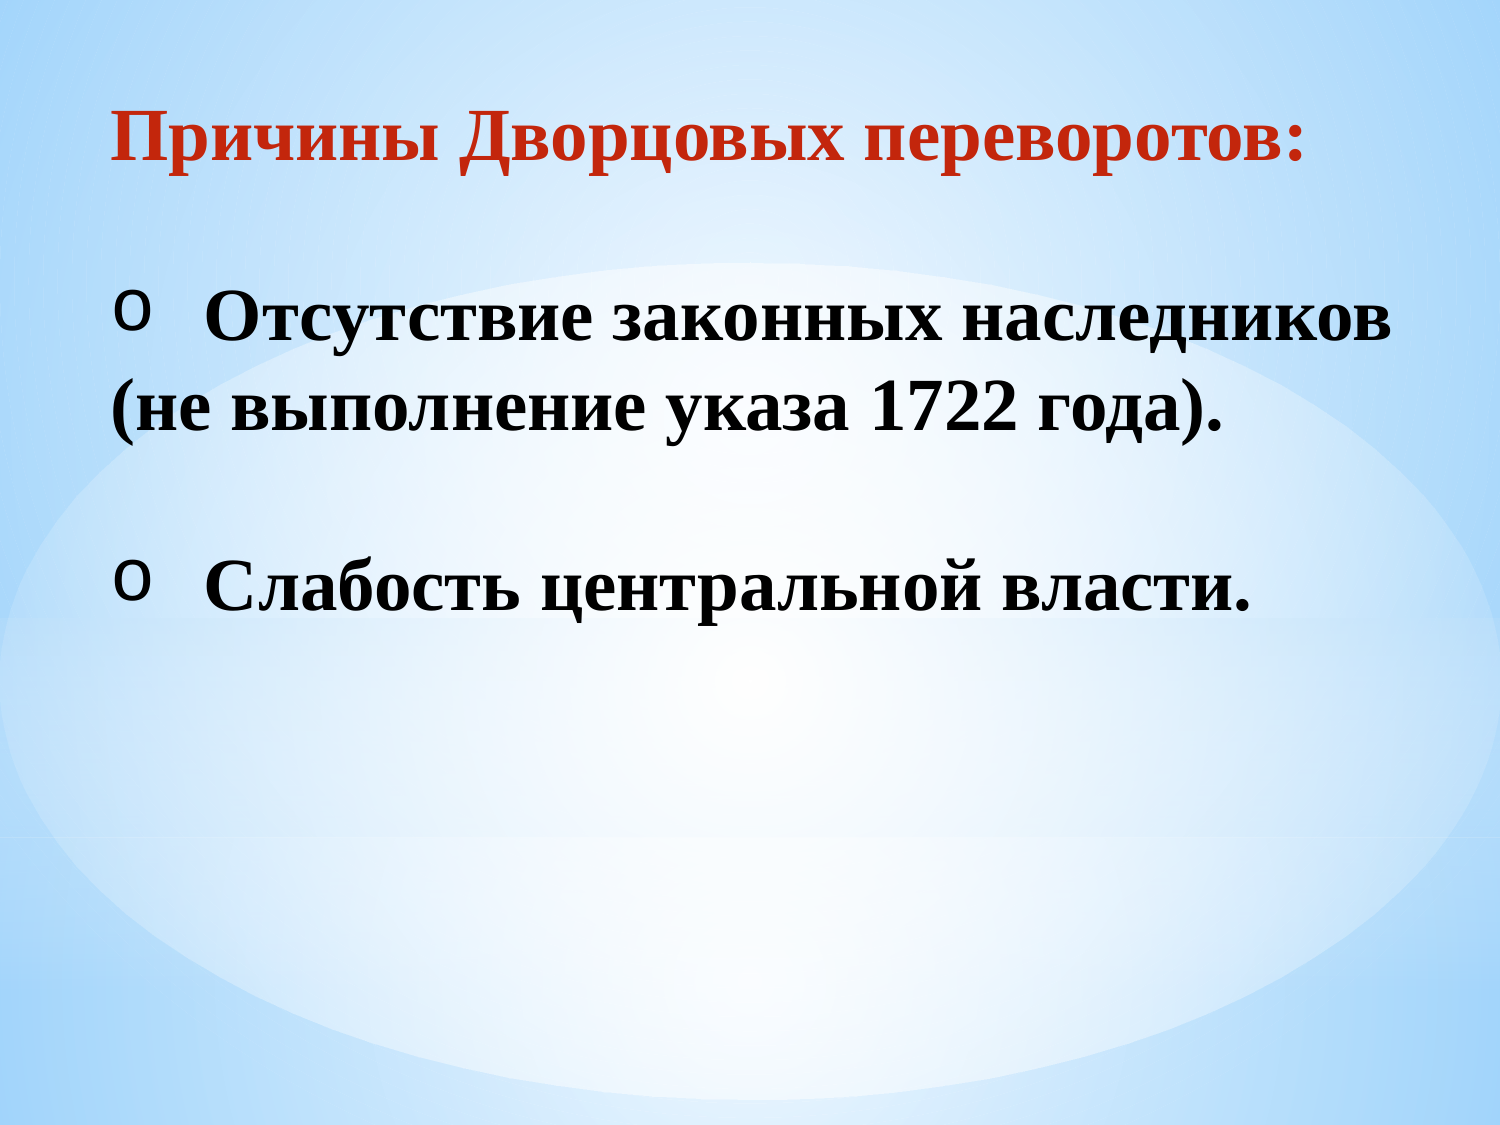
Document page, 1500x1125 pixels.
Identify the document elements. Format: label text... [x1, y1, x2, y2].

text_box Причины Дворцовых переворотов: Отсутствие законных наследников (не выполнение указа 1722 года). Слабость центральной власти. [95, 78, 1494, 633]
